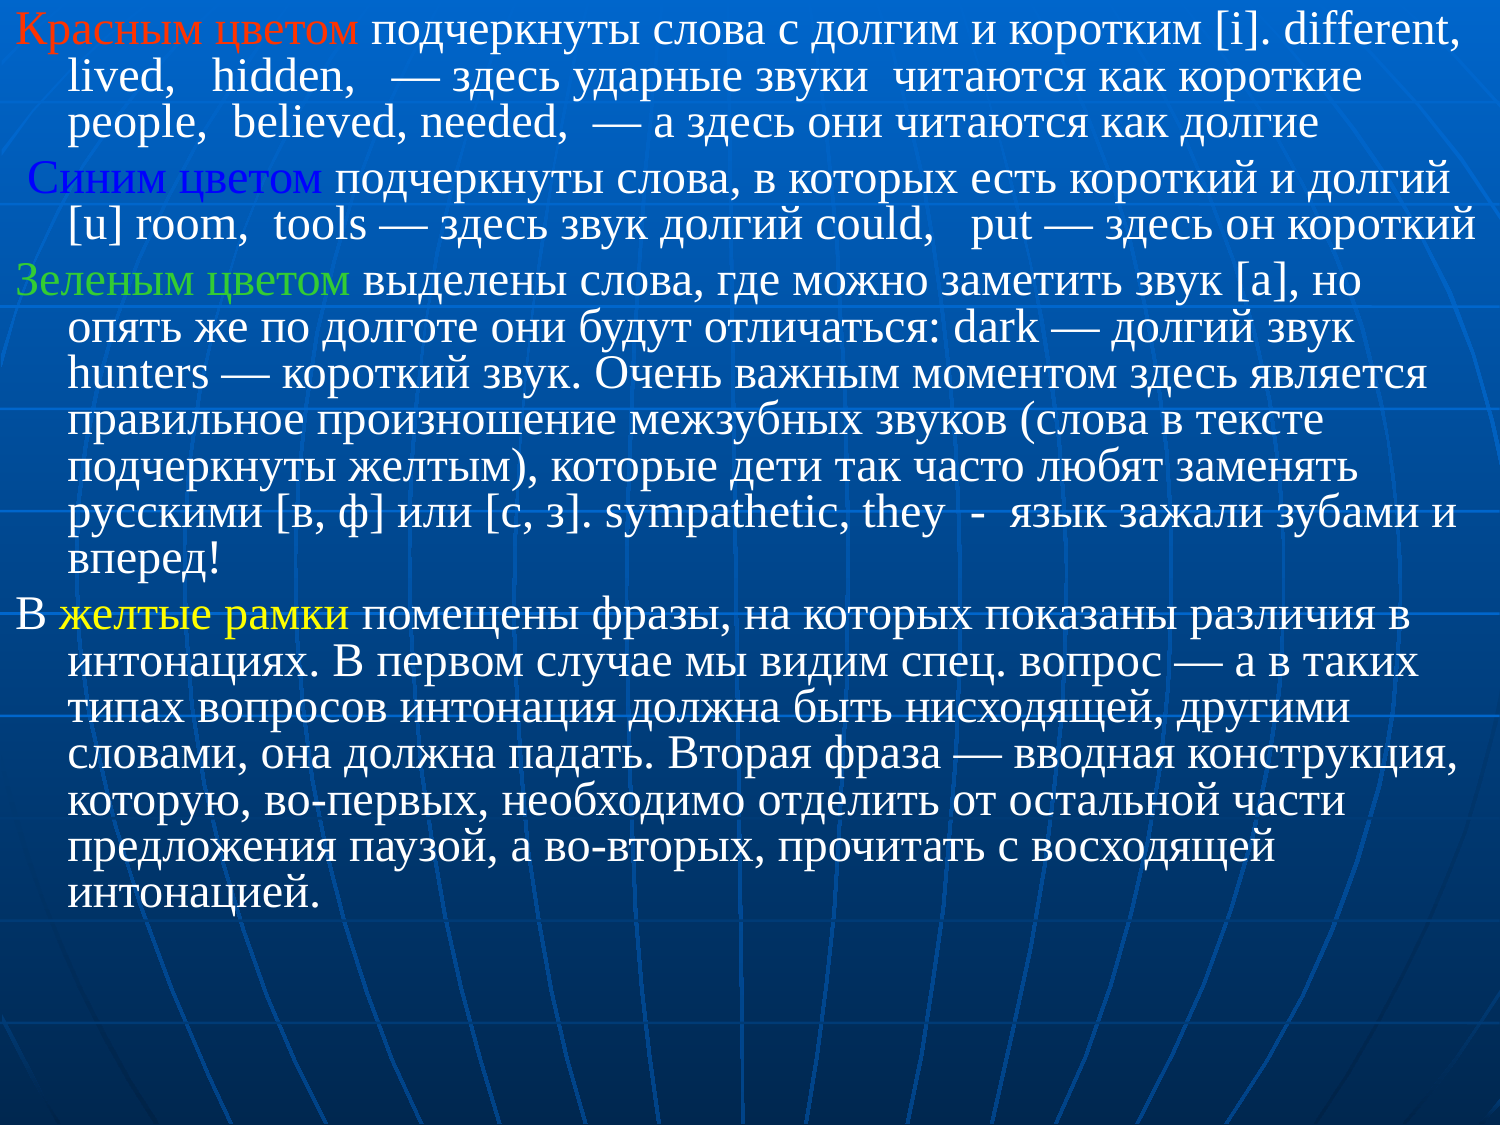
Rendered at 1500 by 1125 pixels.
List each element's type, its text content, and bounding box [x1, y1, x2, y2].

list Красным цветом подчеркнуты слова с долгим и коротким [i]. different, lived, hidden, — здесь ударные звуки читаются как короткие people, believed, needed, — а здесь они читаются как долгие Синим цветом подчеркнуты слова, в которых есть короткий и долгий [u] room, tools — здесь звук долгий could, put — здесь он короткий Зеленым цветом выделены слова, где можно заметить звук [a], но опять же по долготе они будут отличаться: dark — долгий звук hunters — короткий звук. Очень важным моментом здесь является правильное произношение межзубных звуков (слова в тексте подчеркнуты желтым), которые дети так часто любят заменять русскими [в, ф] или [c, з]. sympathetic, they - язык зажали зубами и вперед! В желтые рамки помещены фразы, на которых показаны различия в интонациях. В первом случае мы видим спец. вопрос — а в таких типах вопросов интонация должна быть нисходящей, другими словами, она должна падать. Вторая фраза — вводная конструкция, которую, во-первых, необходимо отделить от остальной части предложения паузой, а во-вторых, прочитать с восходящей интонацией. [0, 0, 1500, 1095]
